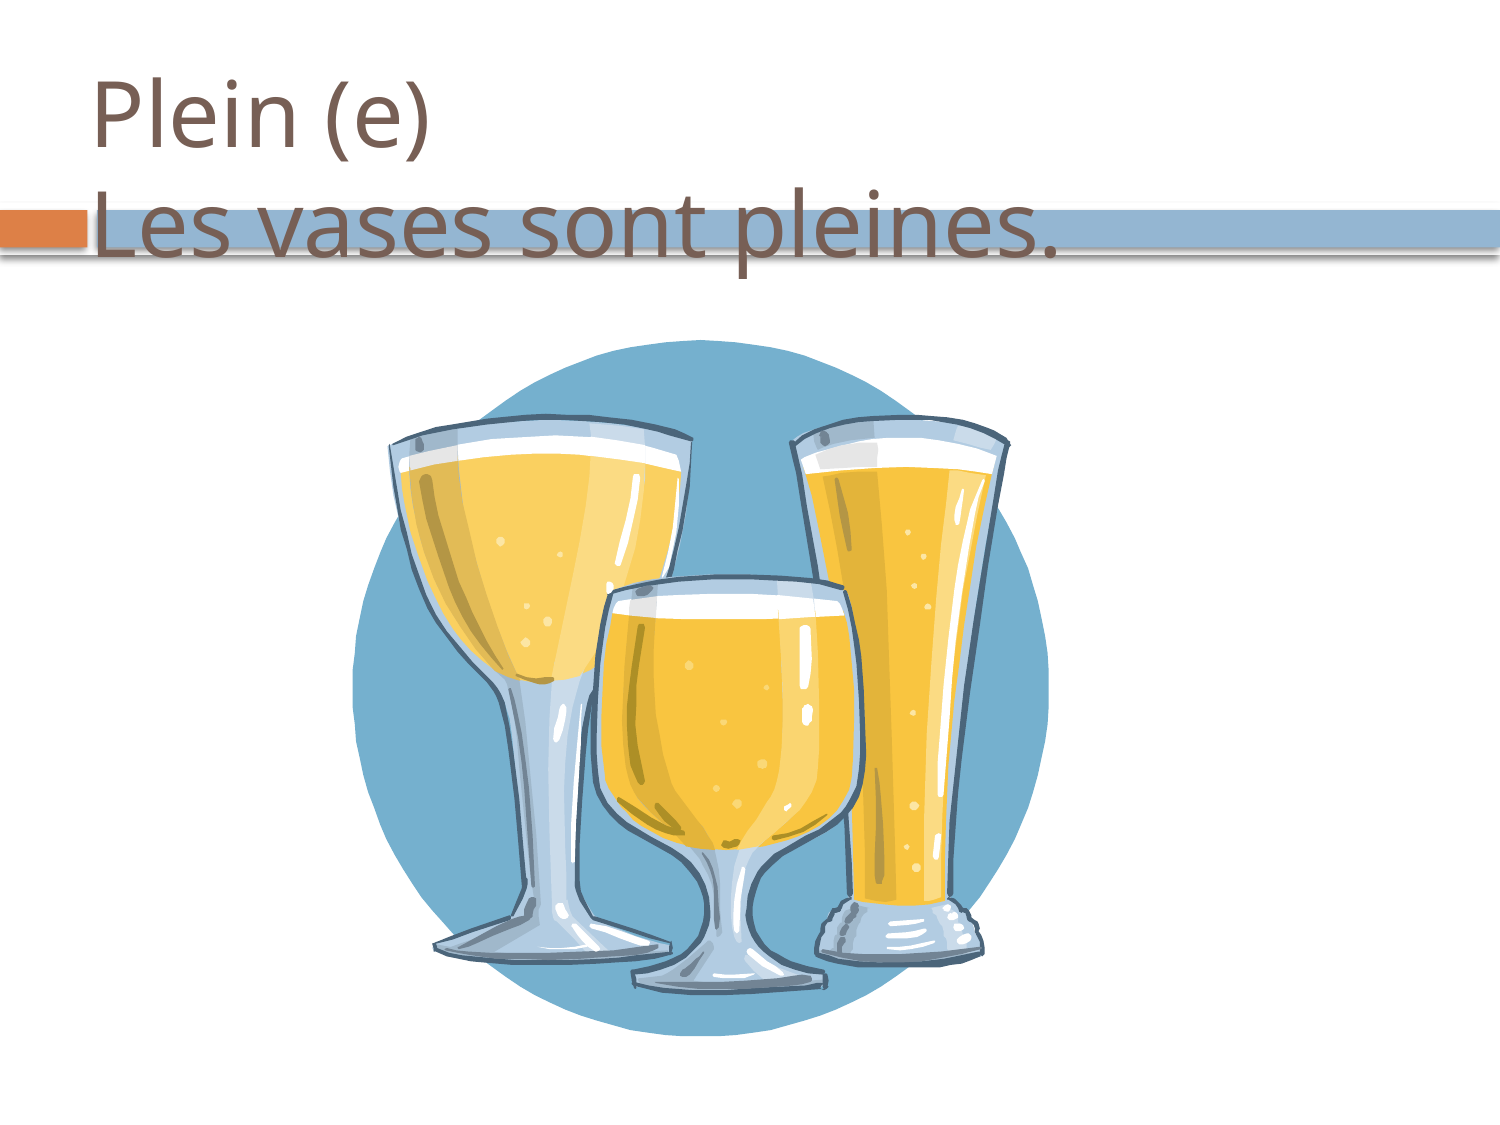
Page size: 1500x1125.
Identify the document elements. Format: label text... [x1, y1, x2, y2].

picture [349, 337, 1052, 1039]
title Plein (e) Les vases sont pleines. [75, 45, 1463, 288]
